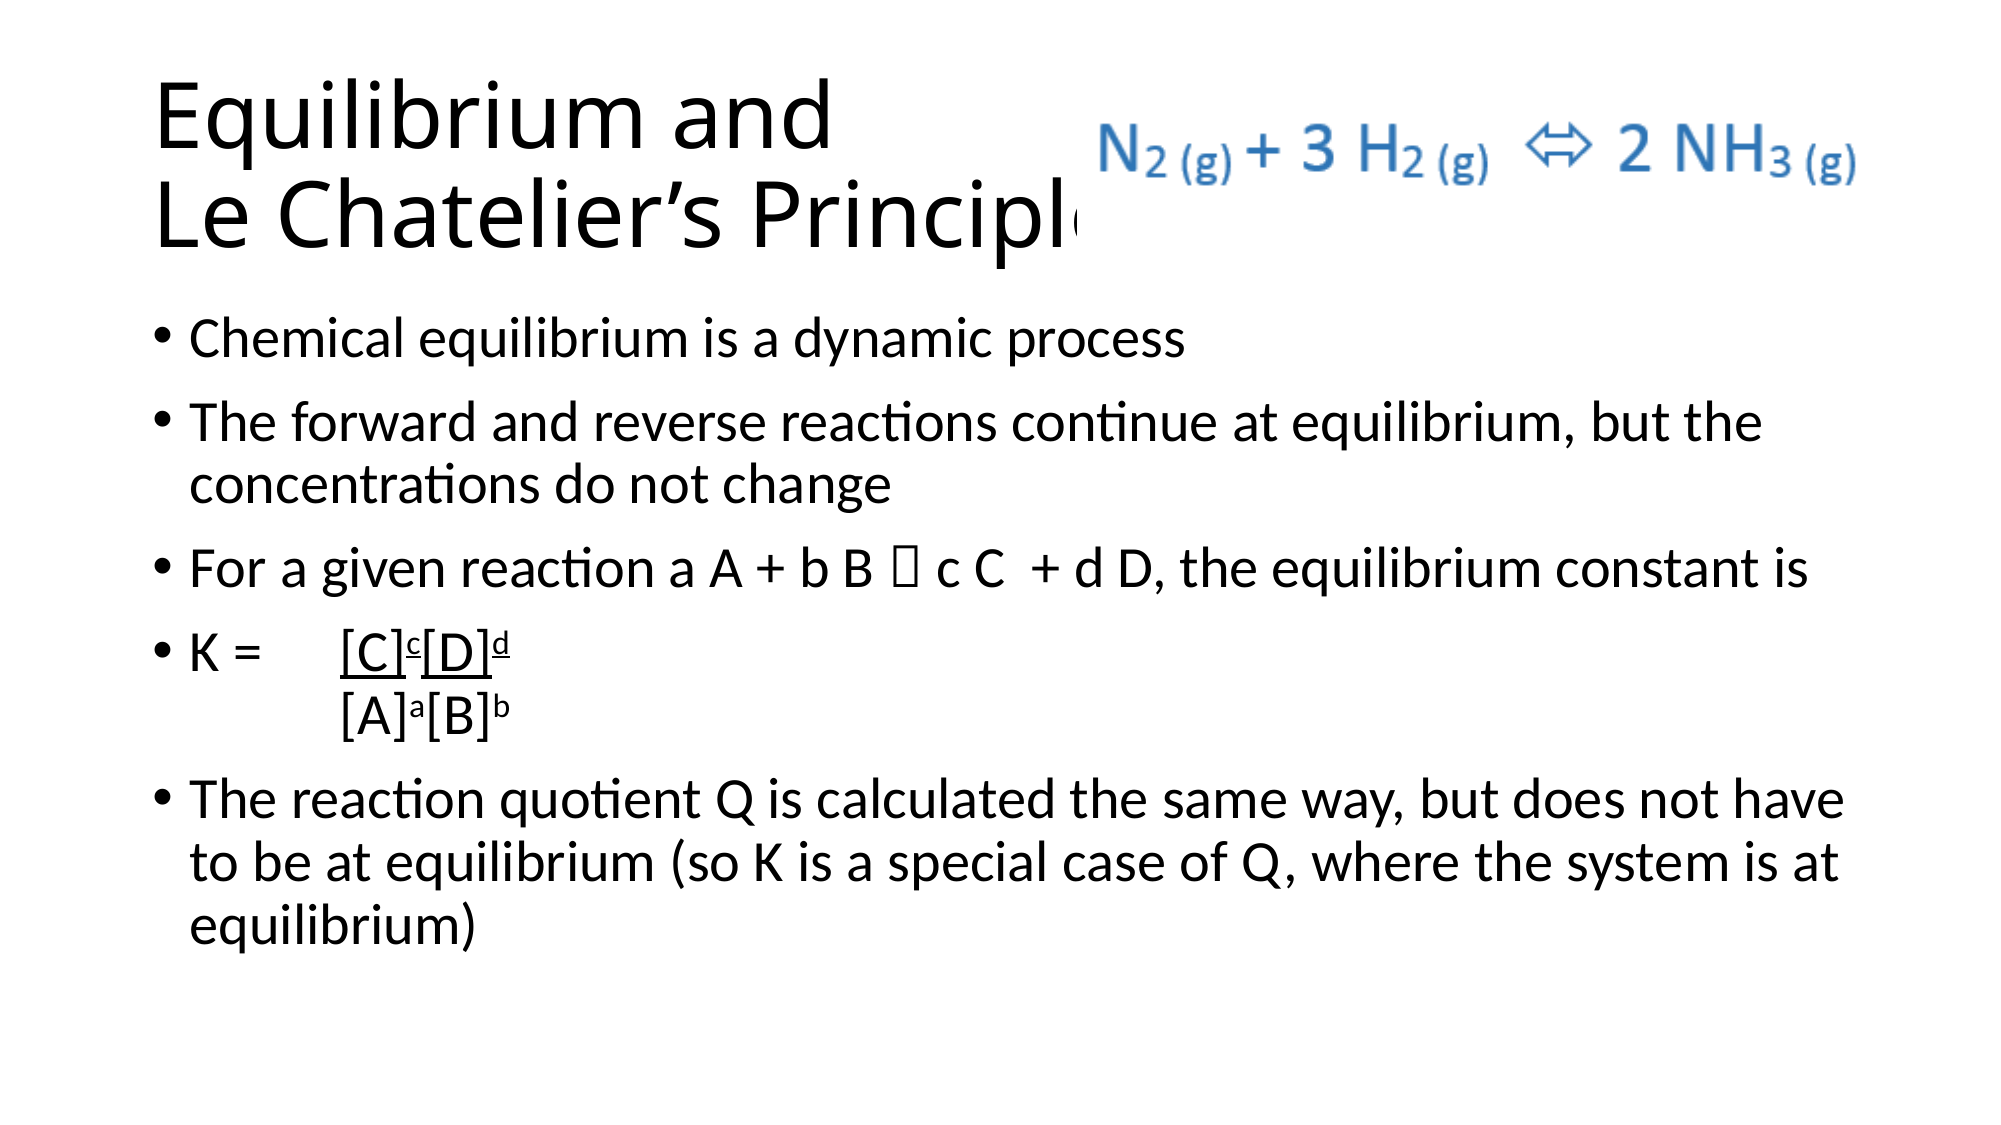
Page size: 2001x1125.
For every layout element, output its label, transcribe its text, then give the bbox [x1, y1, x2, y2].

picture [1077, 59, 1901, 260]
title Equilibrium and Le Chatelier’s Principle [137, 59, 1863, 278]
list Chemical equilibrium is a dynamic process The forward and reverse reactions continue at equilibrium, but the concentrations do not change For a given reaction a A + b B  c C + d D, the equilibrium constant is K = [C]c[D]d [A]a[B]b The reaction quotient Q is calculated the same way, but does not have to be at equilibrium (so K is a special case of Q, where the system is at equilibrium) [137, 299, 1863, 1014]
